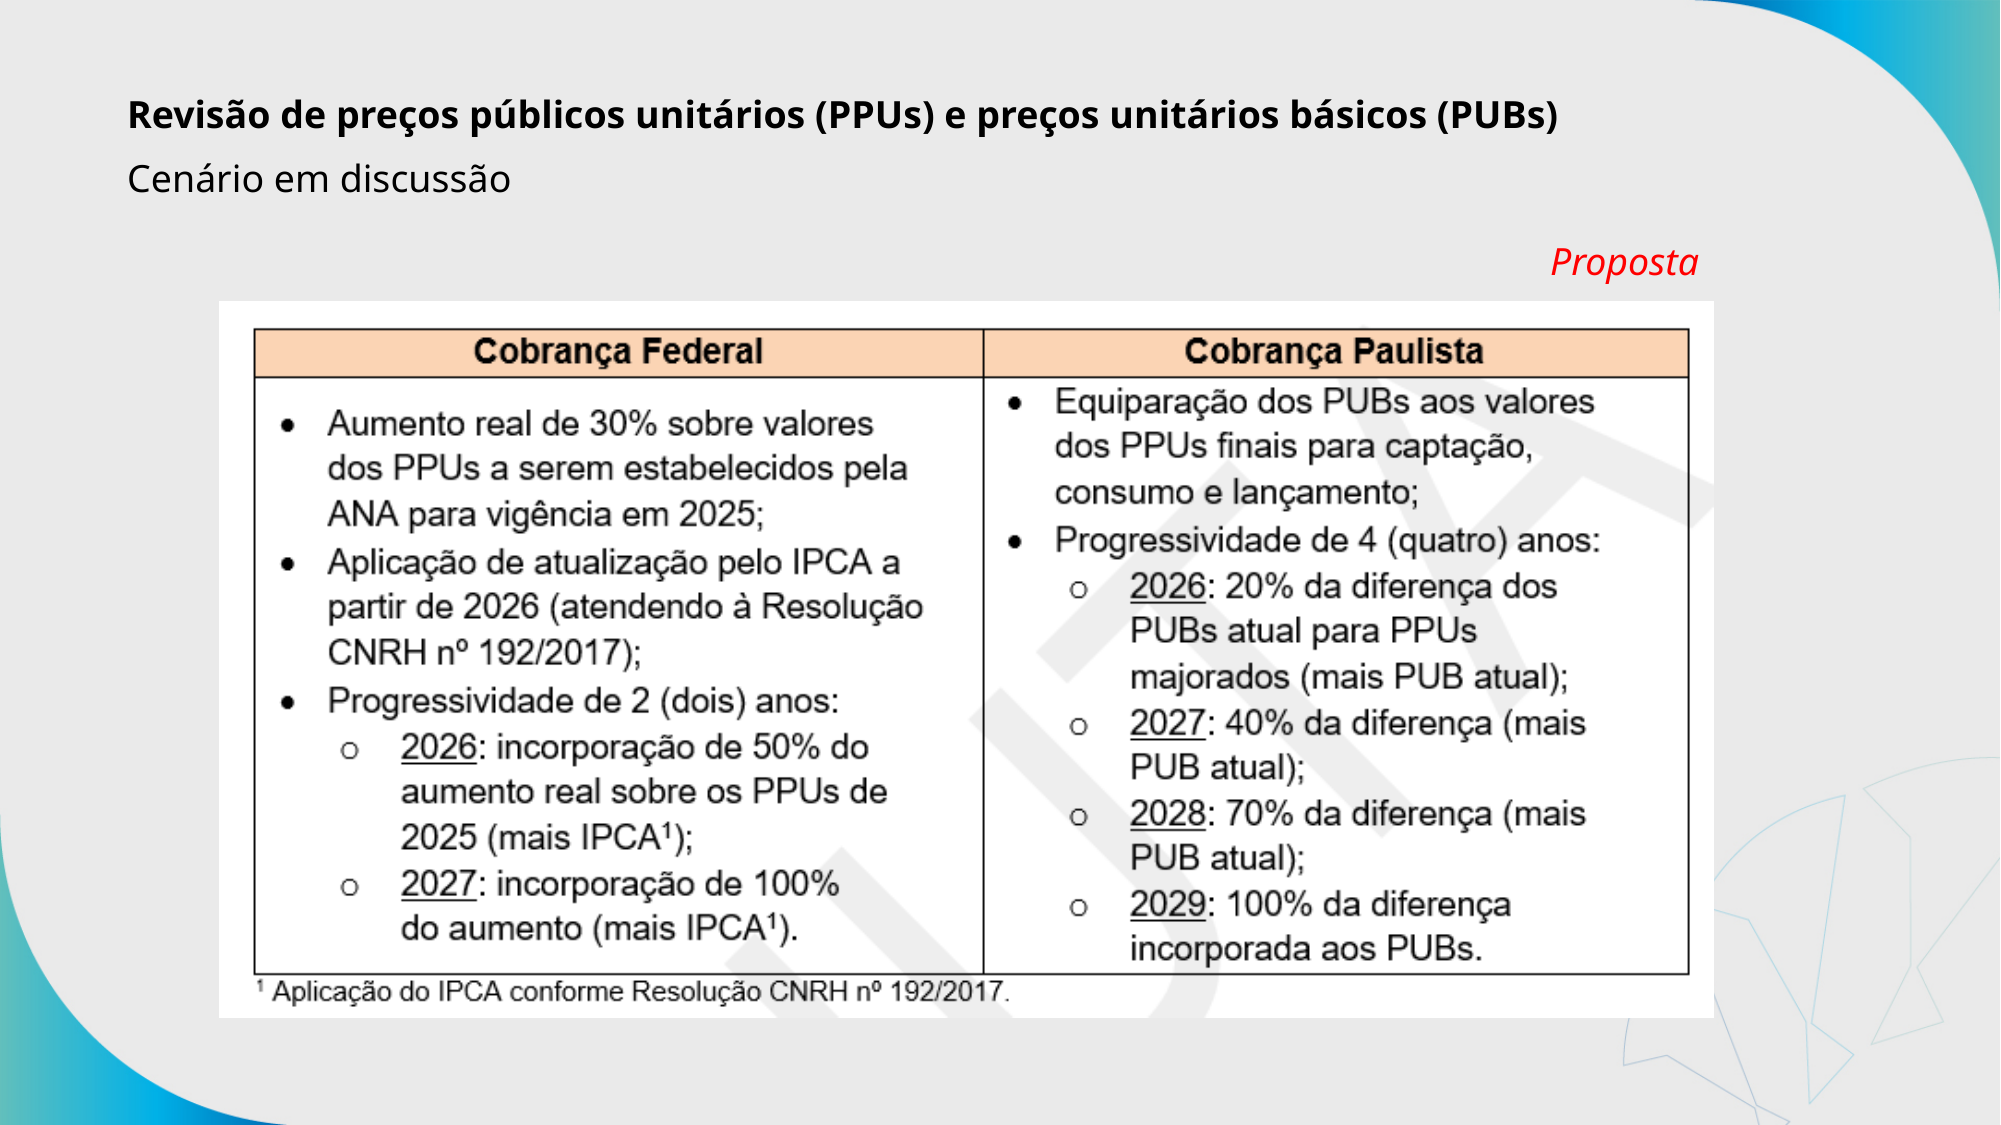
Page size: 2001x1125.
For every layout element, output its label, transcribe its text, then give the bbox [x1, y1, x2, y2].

picture [0, 0, 2000, 1125]
text_box Proposta [803, 230, 1714, 291]
text_box Revisão de preços públicos unitários (PPUs) e preços unitários básicos (PUBs) Cenário em discussão [37, 76, 1821, 272]
